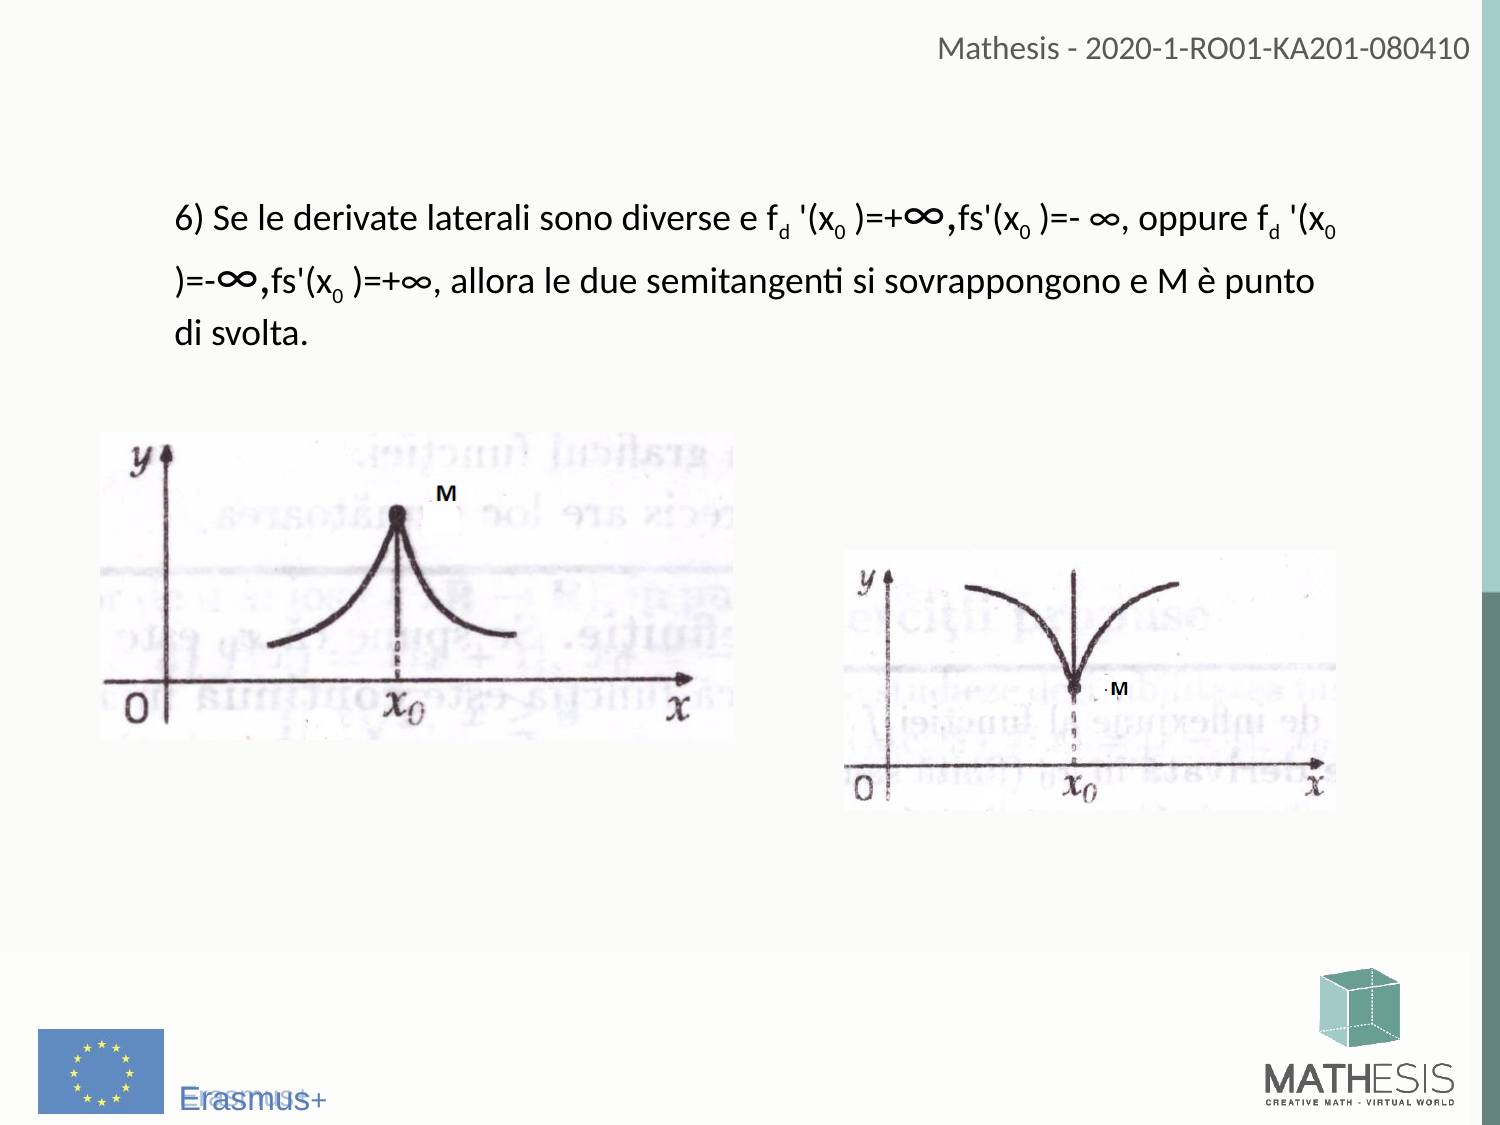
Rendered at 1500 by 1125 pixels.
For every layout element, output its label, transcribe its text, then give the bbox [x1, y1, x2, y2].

picture [100, 432, 733, 740]
text_box 6) Se le derivate laterali sono diverse e fd '(x0 )=+∞,fs'(x0 )=- ∞, oppure fd '(x0 )=-∞,fs'(x0 )=+∞, allora le due semitangenti si sovrappongono e M è punto di svolta. [159, 172, 1353, 360]
picture [844, 550, 1336, 811]
